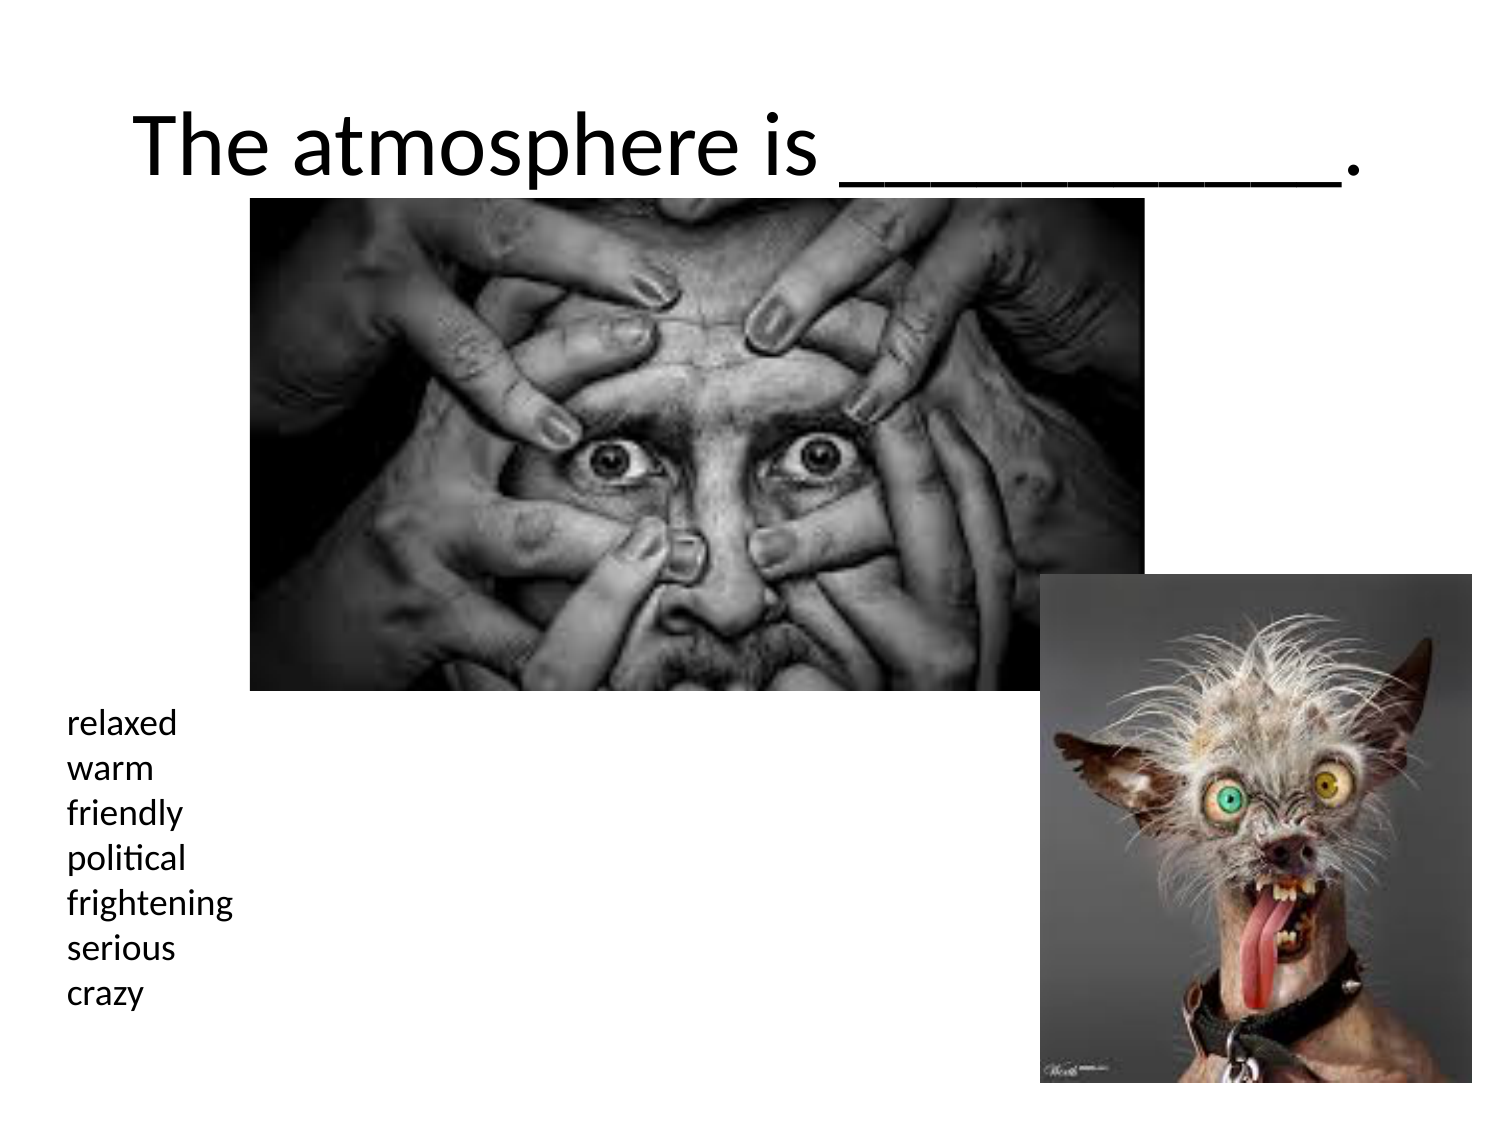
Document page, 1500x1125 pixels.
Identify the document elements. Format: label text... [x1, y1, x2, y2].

title The atmosphere is ___________. [75, 45, 1425, 233]
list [249, 198, 1145, 691]
text_box relaxed warm friendly political frightening serious crazy [52, 690, 249, 1066]
picture [1039, 573, 1472, 1083]
